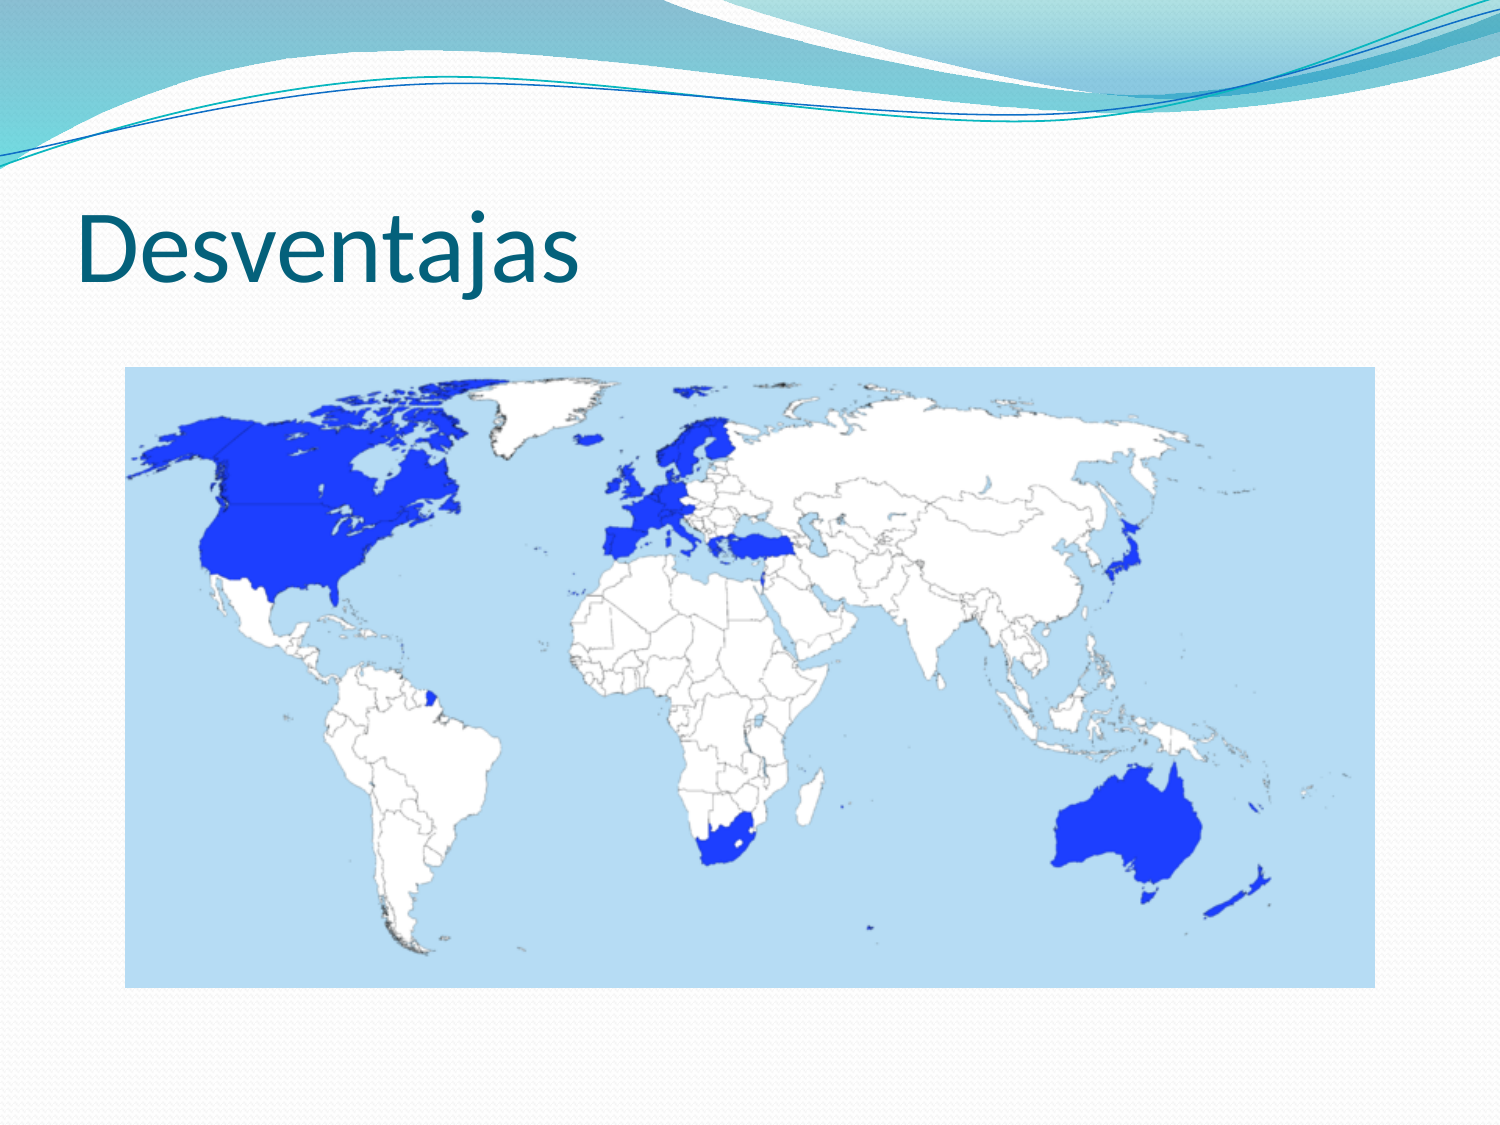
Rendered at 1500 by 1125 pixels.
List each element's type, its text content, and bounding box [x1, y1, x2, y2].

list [124, 366, 1376, 988]
title Desventajas [75, 115, 1425, 303]
